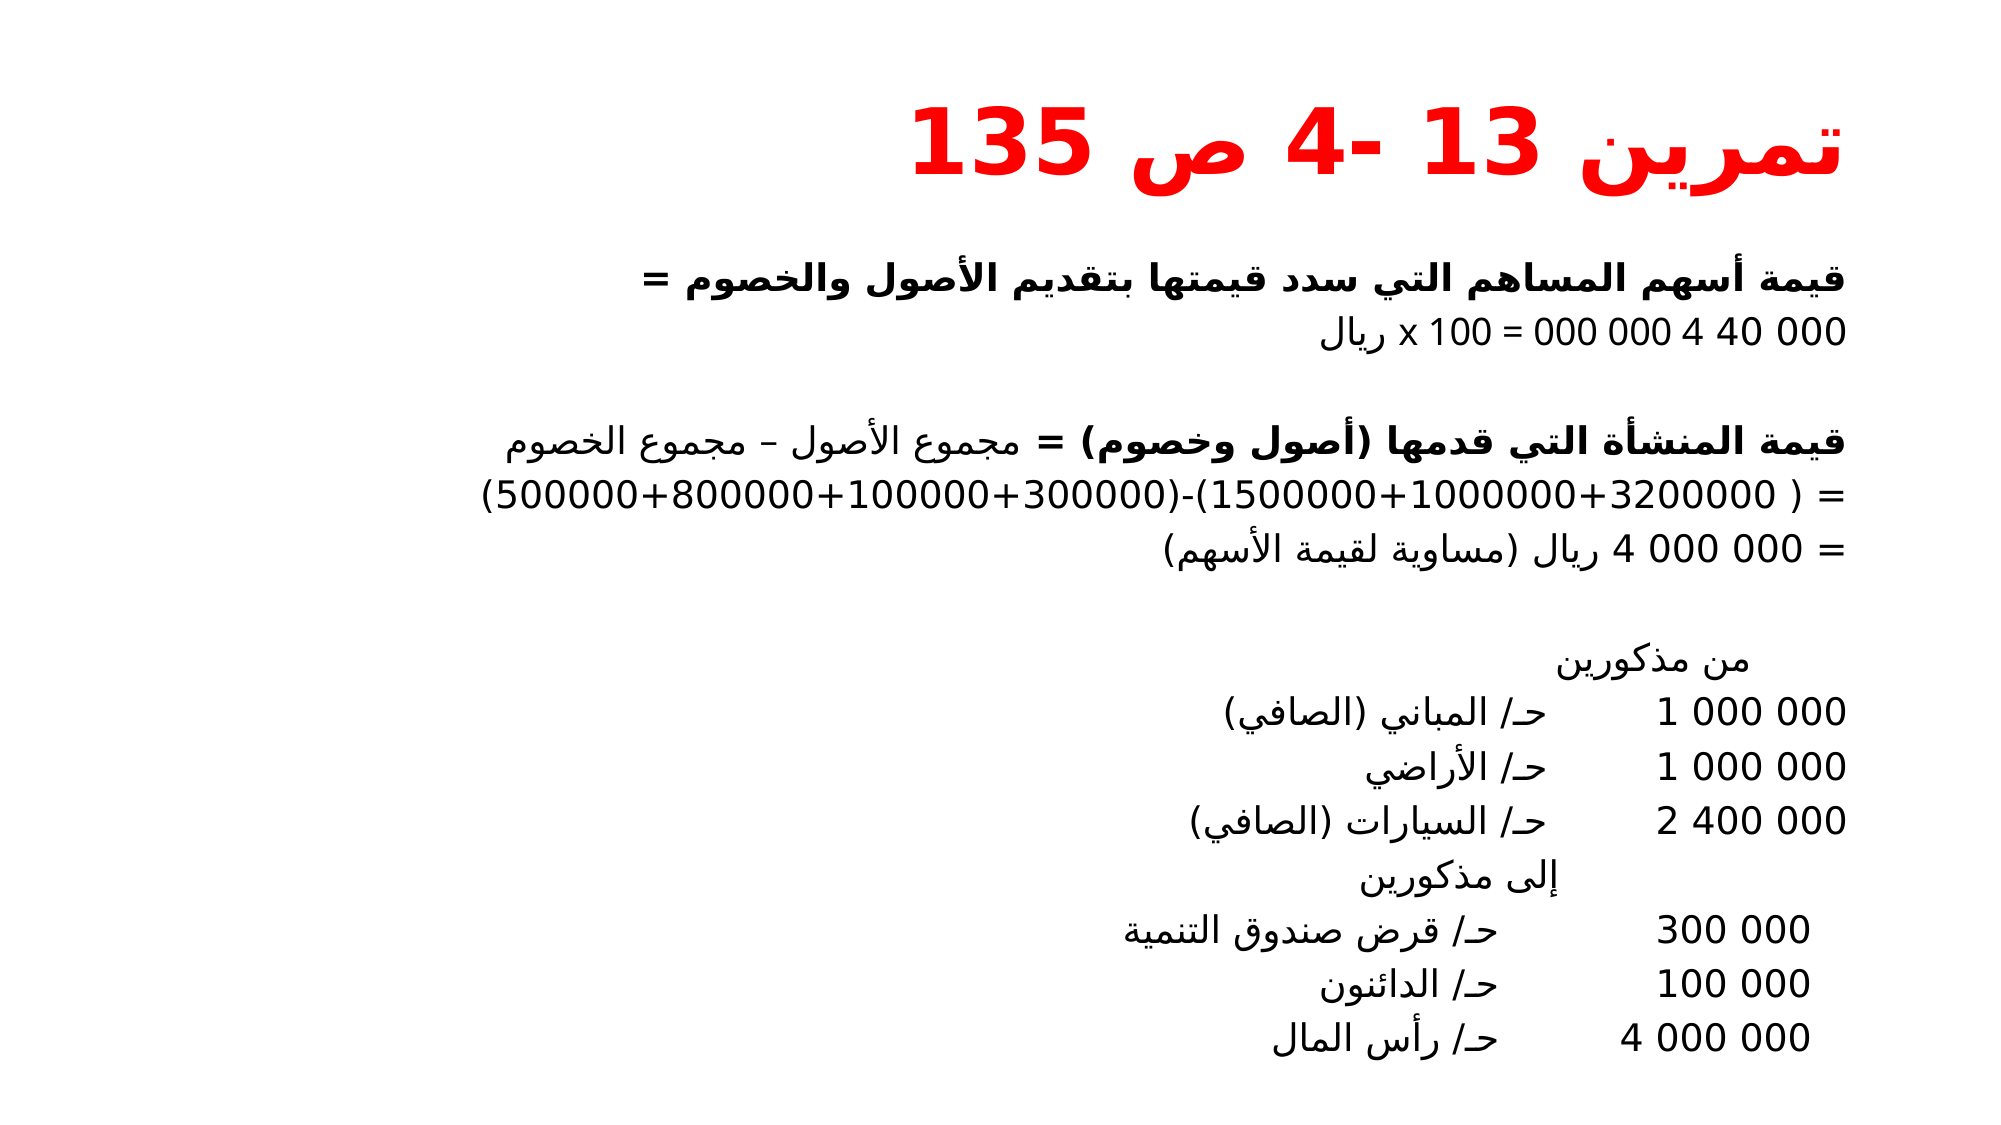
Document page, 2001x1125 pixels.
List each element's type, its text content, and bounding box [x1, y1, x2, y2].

title تمرين 13 -4 ص 135 [137, 59, 1863, 192]
list قيمة أسهم المساهم التي سدد قيمتها بتقديم الأصول والخصوم = 000 40 x 100 = 000 000 4 ريال قيمة المنشأة التي قدمها (أصول وخصوم) = مجموع الأصول – مجموع الخصوم = ( 1500000+1000000+3200000)-(500000+800000+100000+300000) = 000 000 4 ريال (مساوية لقيمة الأسهم) من مذكورين 000 000 1 حـ/ المباني (الصافي) 000 000 1 حـ/ الأراضي 000 400 2 حـ/ السيارات (الصافي) إلى مذكورين 000 300 حـ/ قرض صندوق التنمية 000 100 حـ/ الدائنون 000 000 4 حـ/ رأس المال [93, 192, 1863, 1074]
